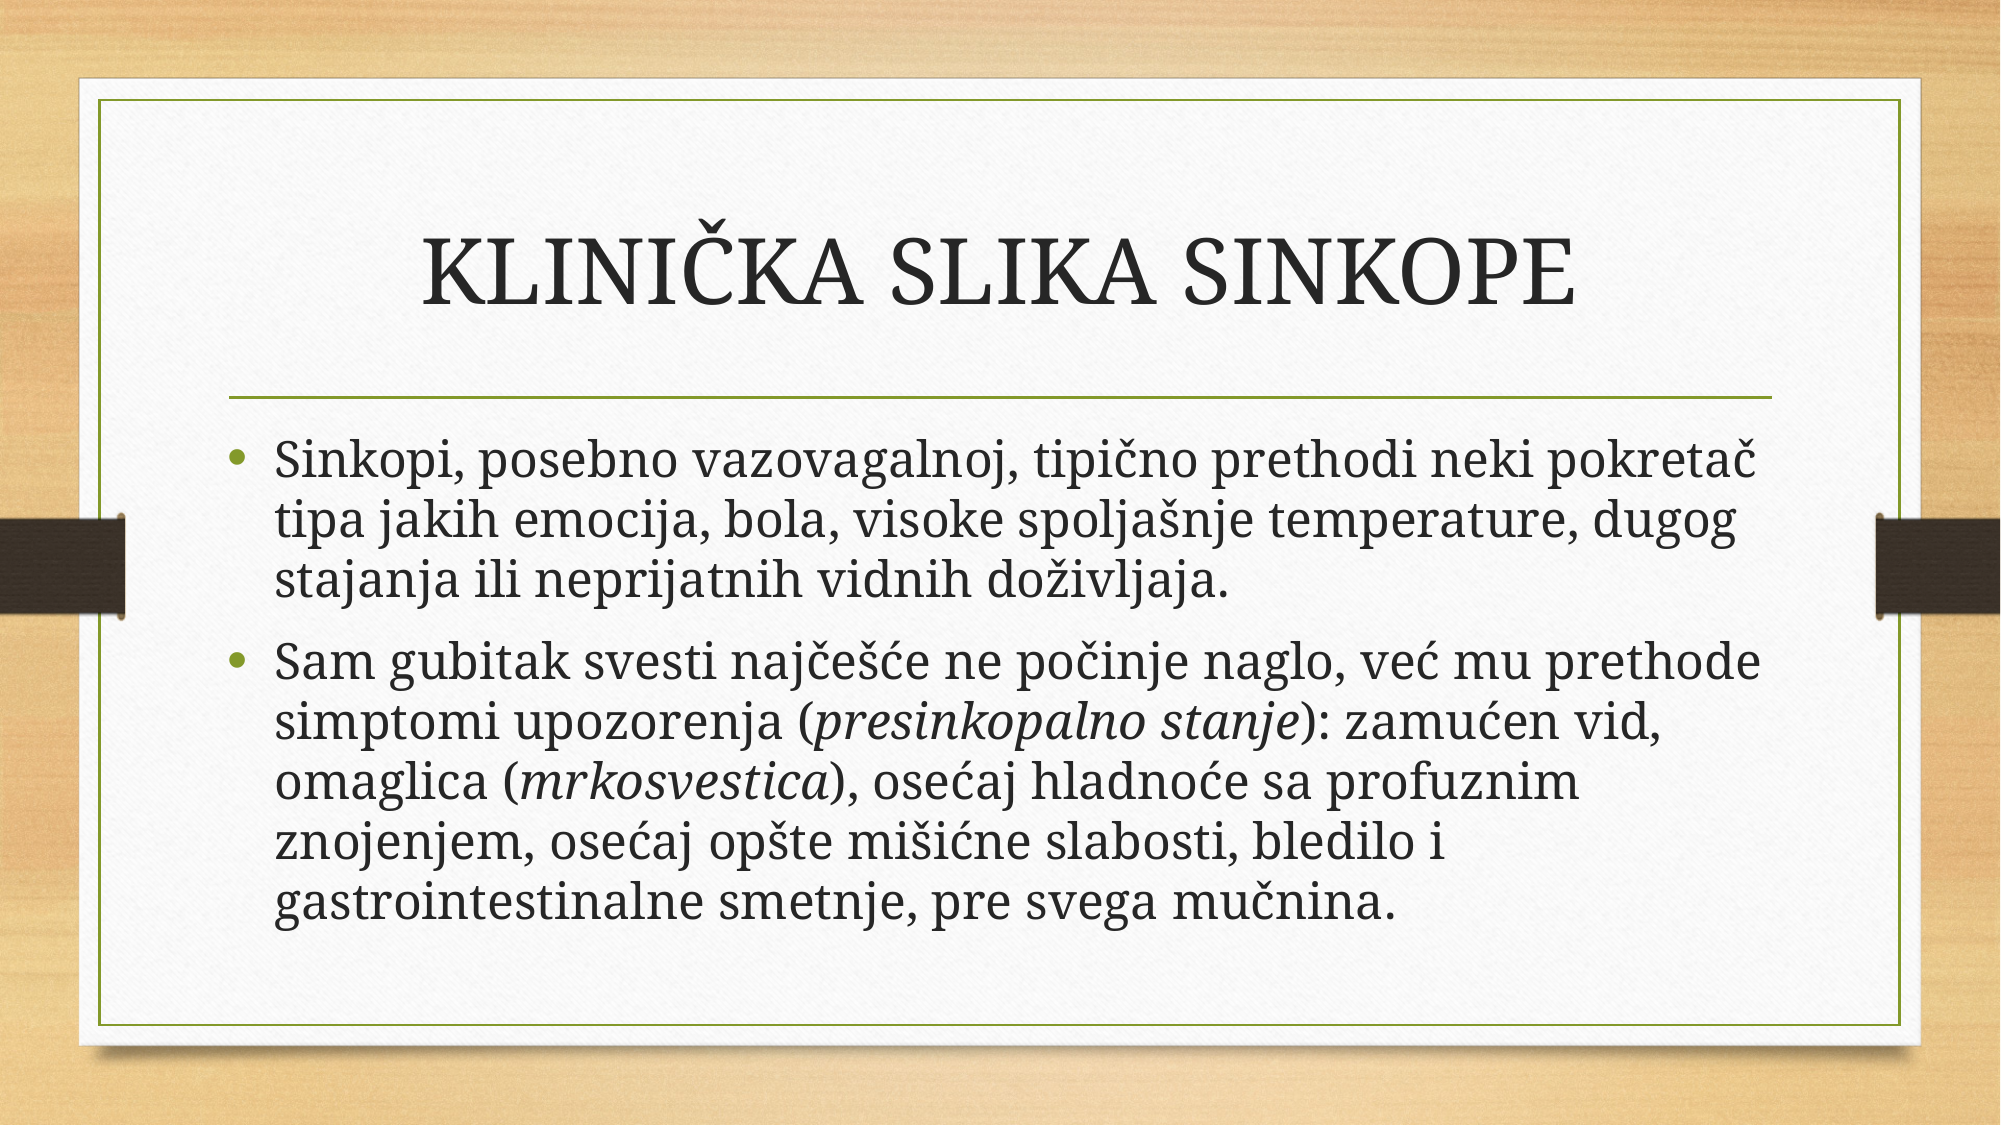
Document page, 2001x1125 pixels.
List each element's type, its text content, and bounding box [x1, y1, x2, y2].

title KLINIČKA SLIKA SINKOPE [212, 161, 1788, 375]
list Sinkopi, posebno vazovagalnoj, tipično prethodi neki pokretač tipa jakih emocija, bola, visoke spoljašnje temperature, dugog stajanja ili neprijatnih vidnih doživljaja. Sam gubitak svesti najčešće ne počinje naglo, već mu prethode simptomi upozorenja (presinkopalno stanje): zamućen vid, omaglica (mrkosvestica), osećaj hladnoće sa profuznim znojenjem, osećaj opšte mišićne slabosti, bledilo i gastrointestinalne smetnje, pre svega mučnina. [212, 419, 1788, 964]
picture [0, 0, 2001, 1125]
